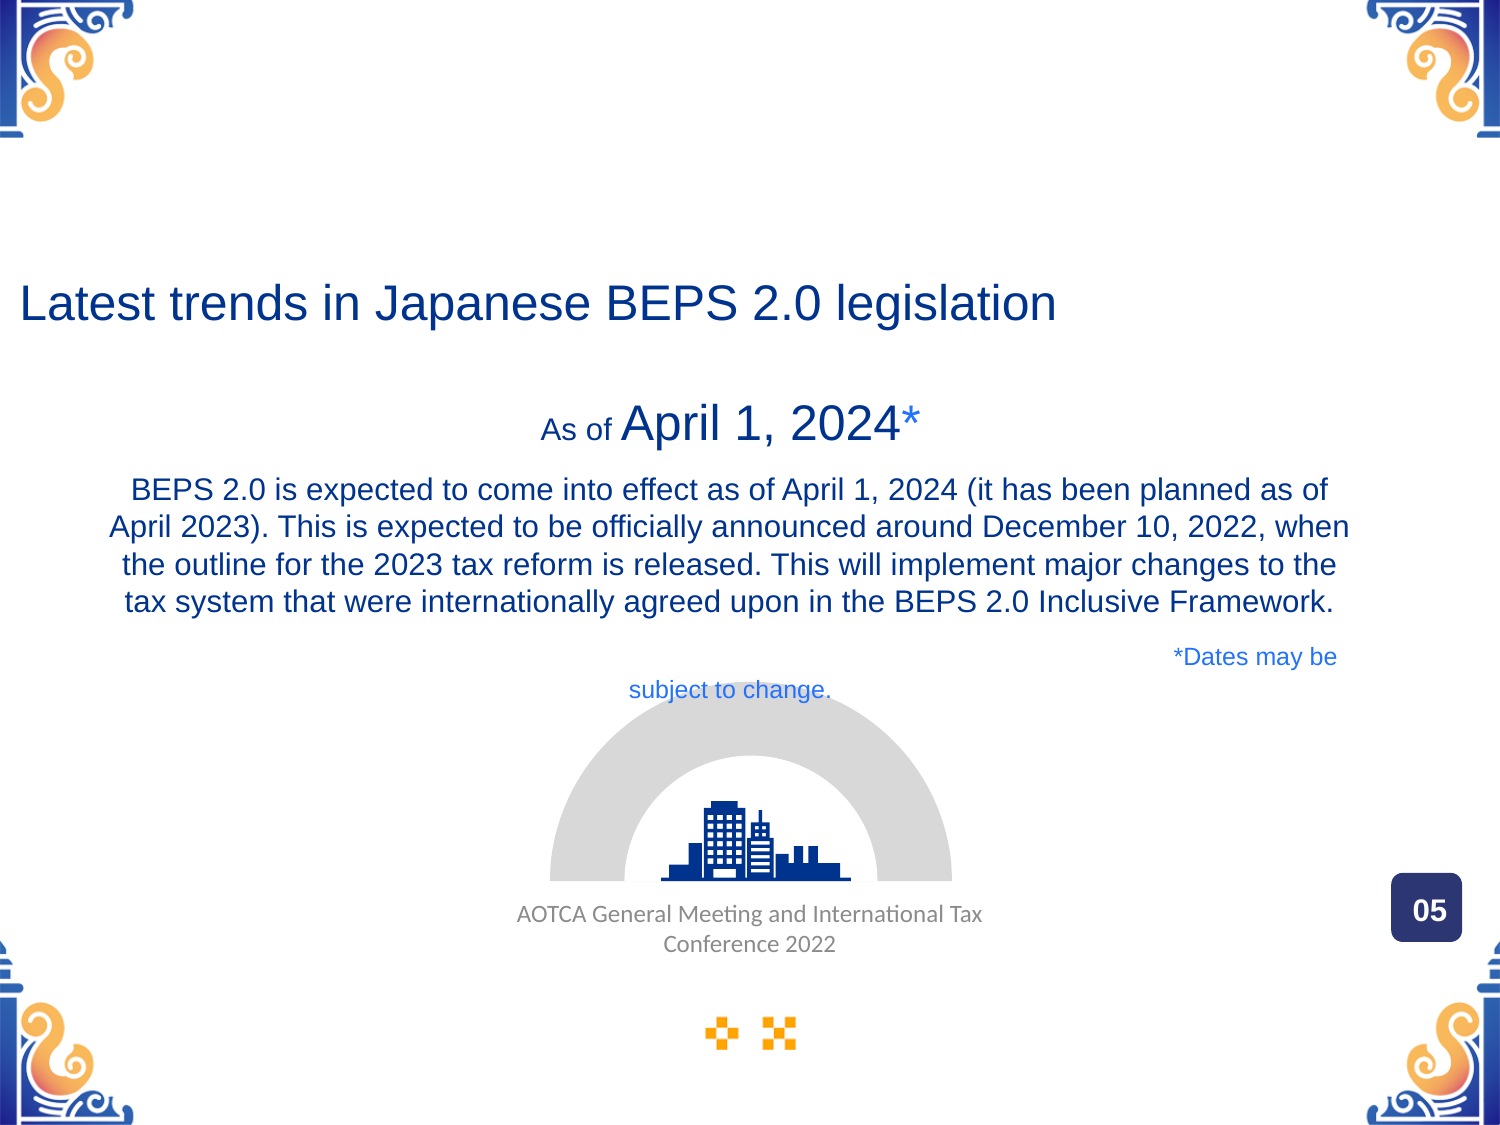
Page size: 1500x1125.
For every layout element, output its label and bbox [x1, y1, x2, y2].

text_box [549, 681, 953, 882]
picture [0, 0, 1500, 1125]
